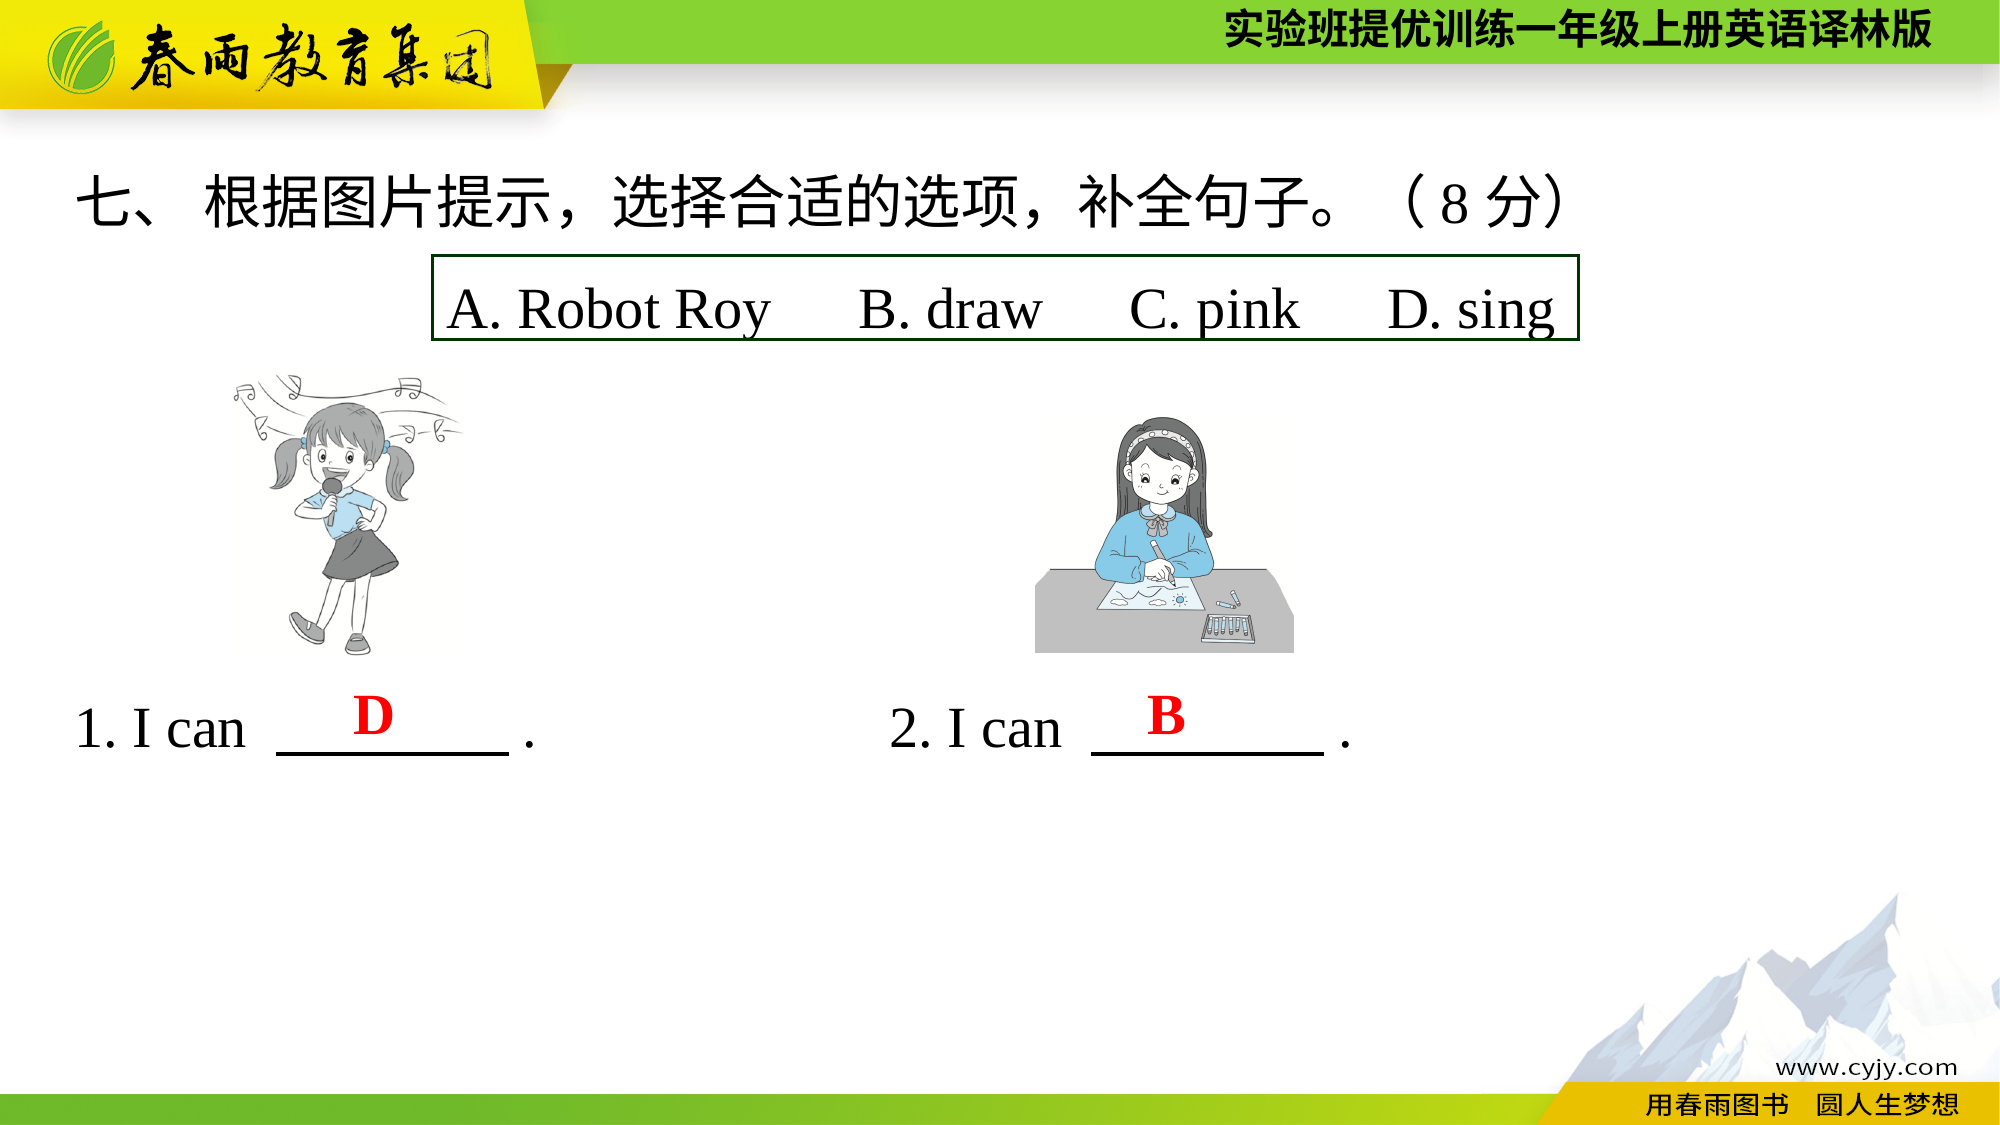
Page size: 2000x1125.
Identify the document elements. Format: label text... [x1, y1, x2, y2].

text_box D [338, 668, 411, 754]
text_box [432, 255, 1579, 340]
text_box B [1118, 668, 1202, 754]
picture [0, 0, 2000, 1125]
list 七、 根据图片提示，选择合适的选项，补全句子。（8分） A. Robot Roy B. draw C. pink D. sing 1. I can . 2. I can . [59, 122, 1944, 774]
